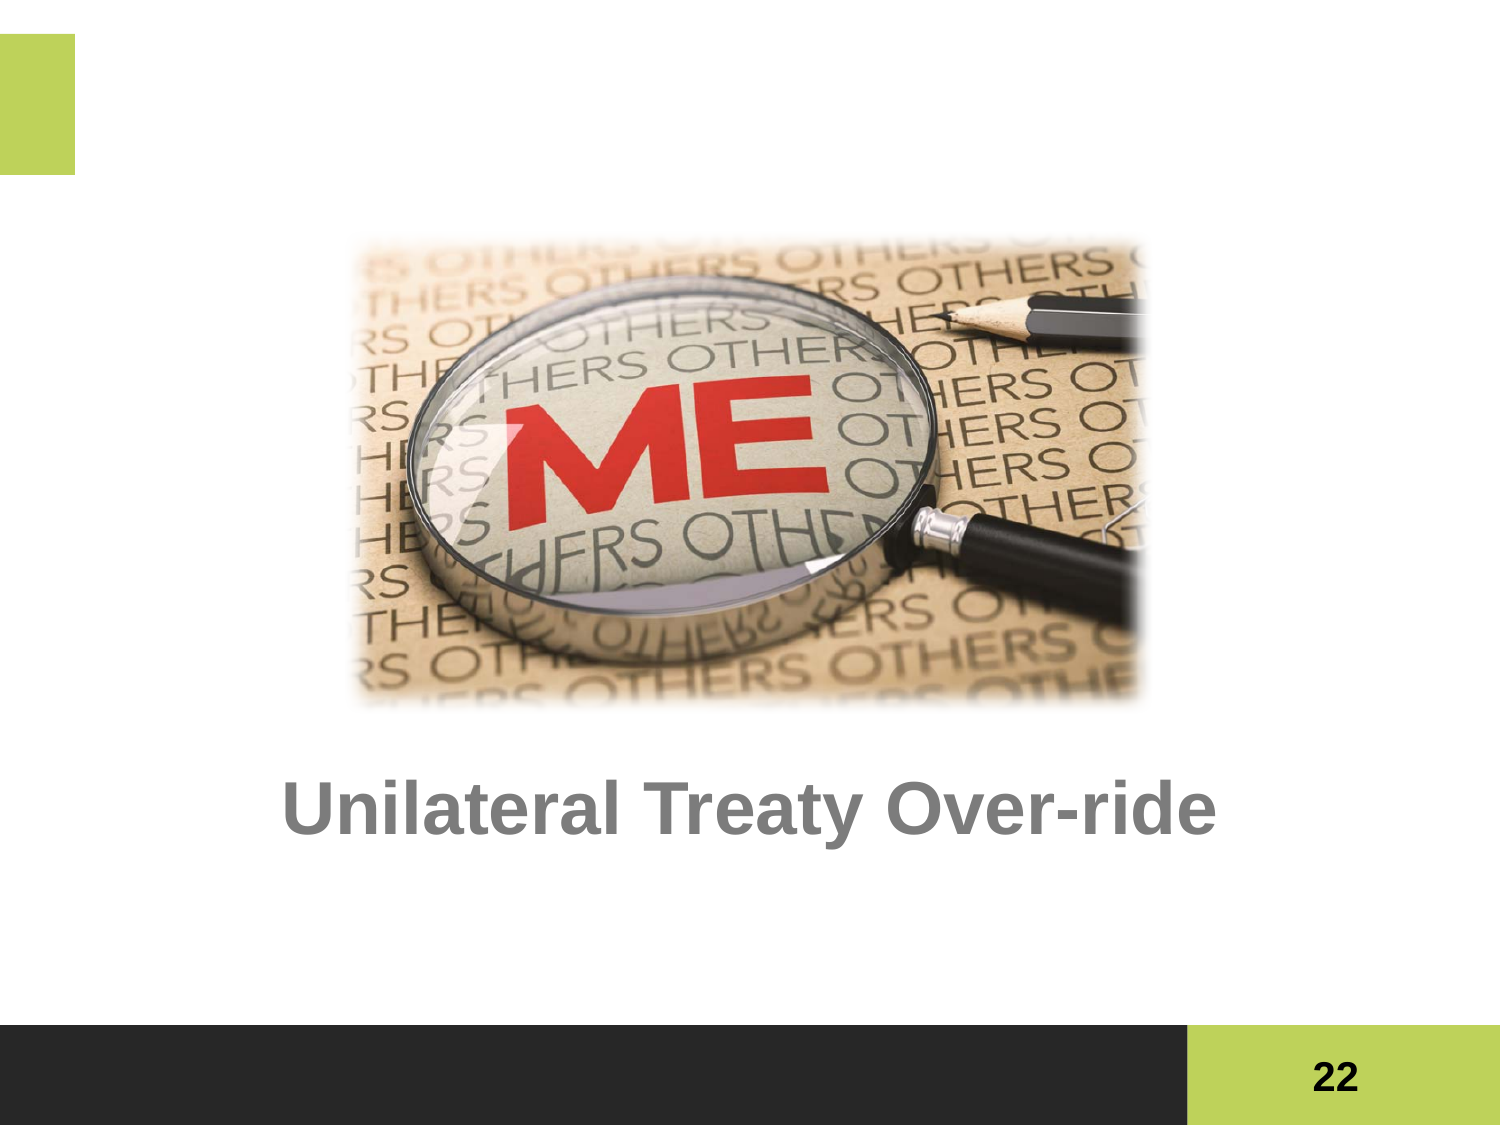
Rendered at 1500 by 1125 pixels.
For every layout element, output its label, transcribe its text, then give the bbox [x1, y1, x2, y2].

title Unilateral Treaty Over-ride [0, 738, 1500, 880]
picture [343, 230, 1153, 716]
